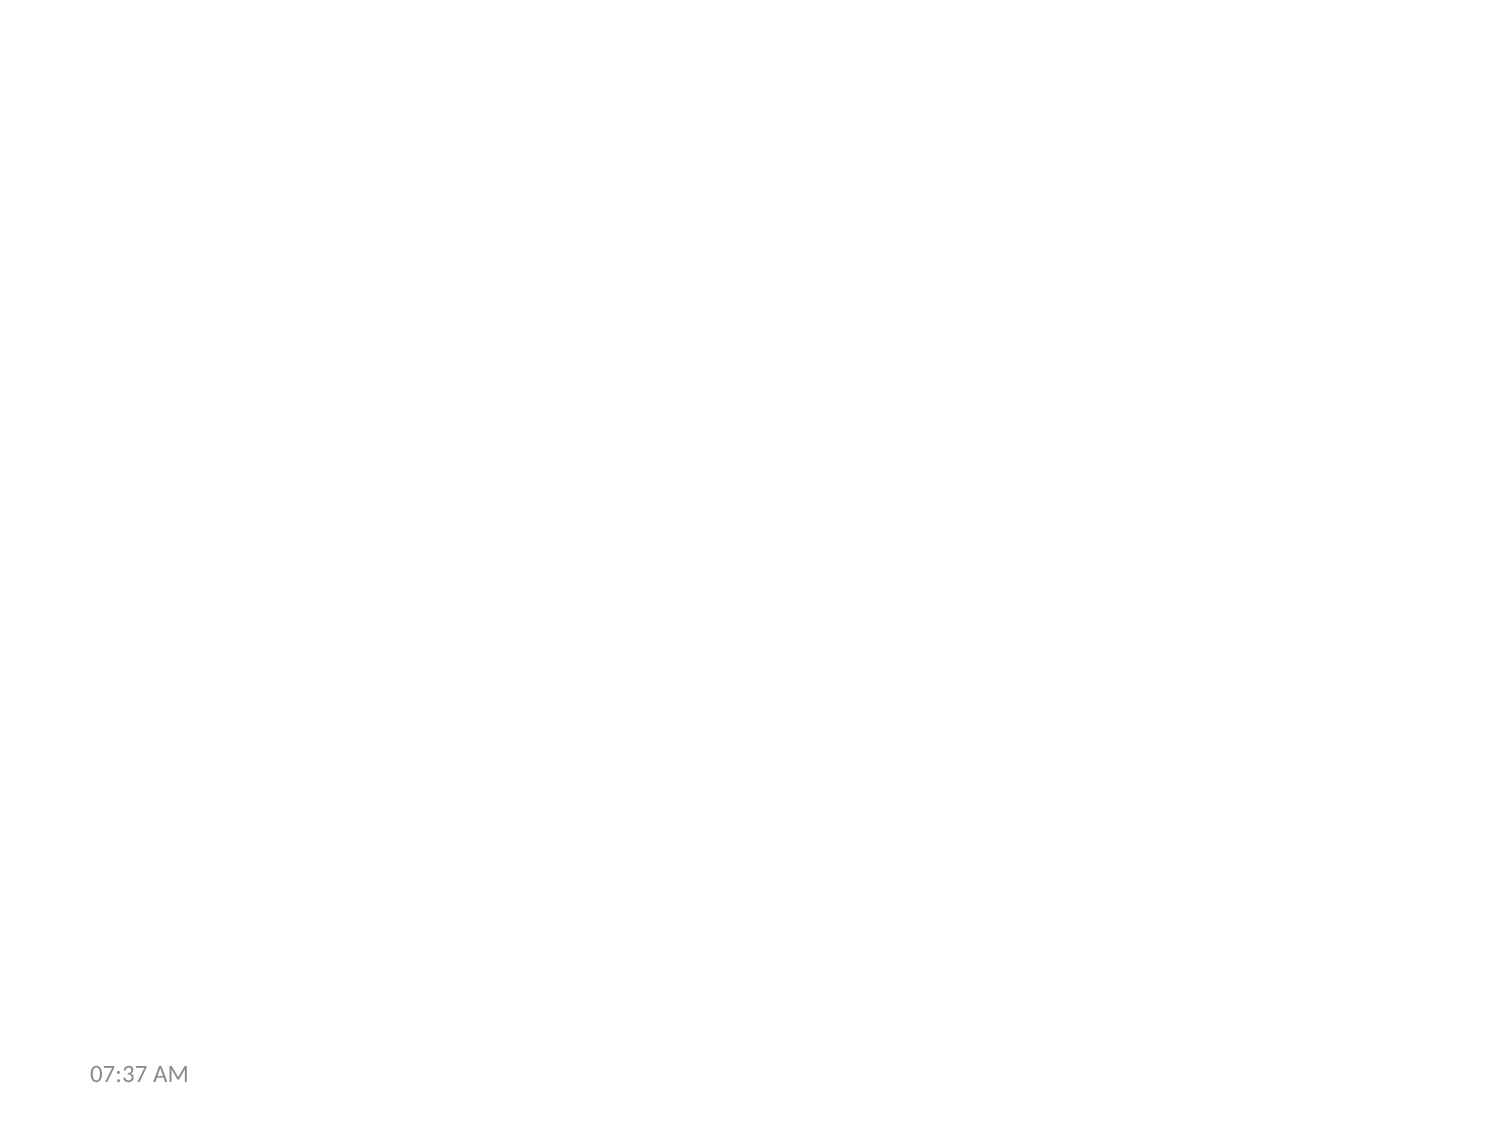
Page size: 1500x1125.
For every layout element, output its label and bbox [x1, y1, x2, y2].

slide_number [75, 1042, 425, 1103]
